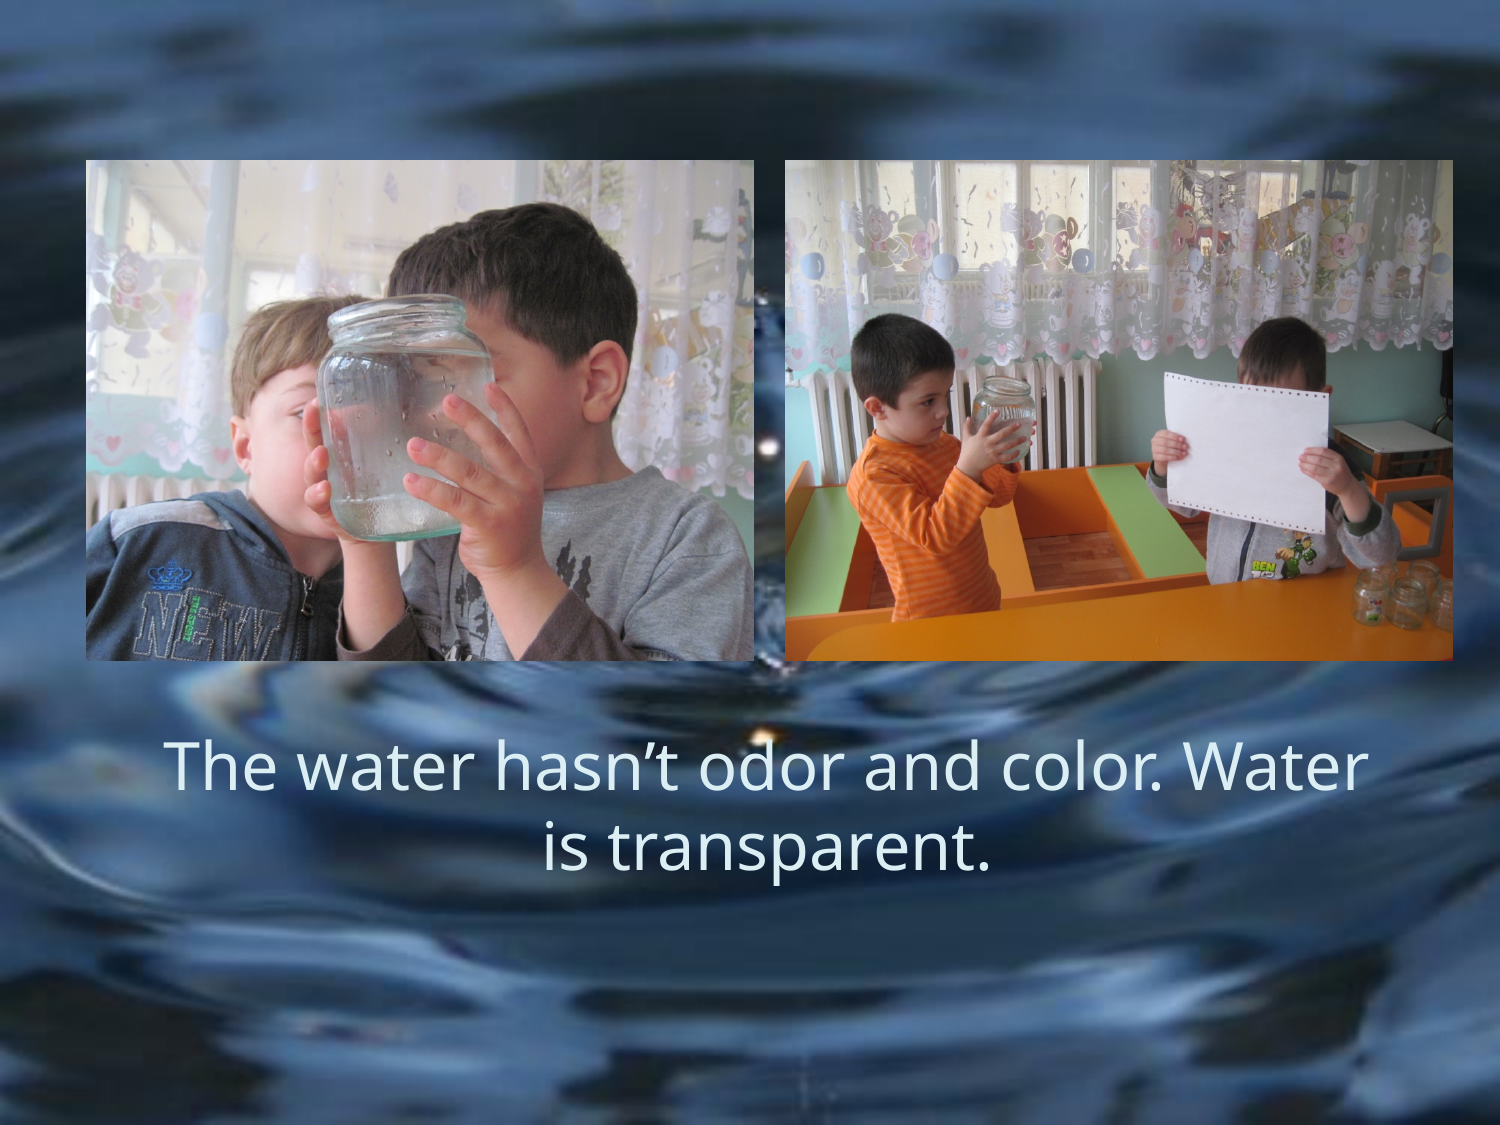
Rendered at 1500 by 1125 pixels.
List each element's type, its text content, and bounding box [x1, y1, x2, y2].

picture [0, 0, 1500, 1125]
list The water hasn’t odor and color. Water is transparent. [123, 716, 1412, 1000]
title [75, 45, 1425, 233]
